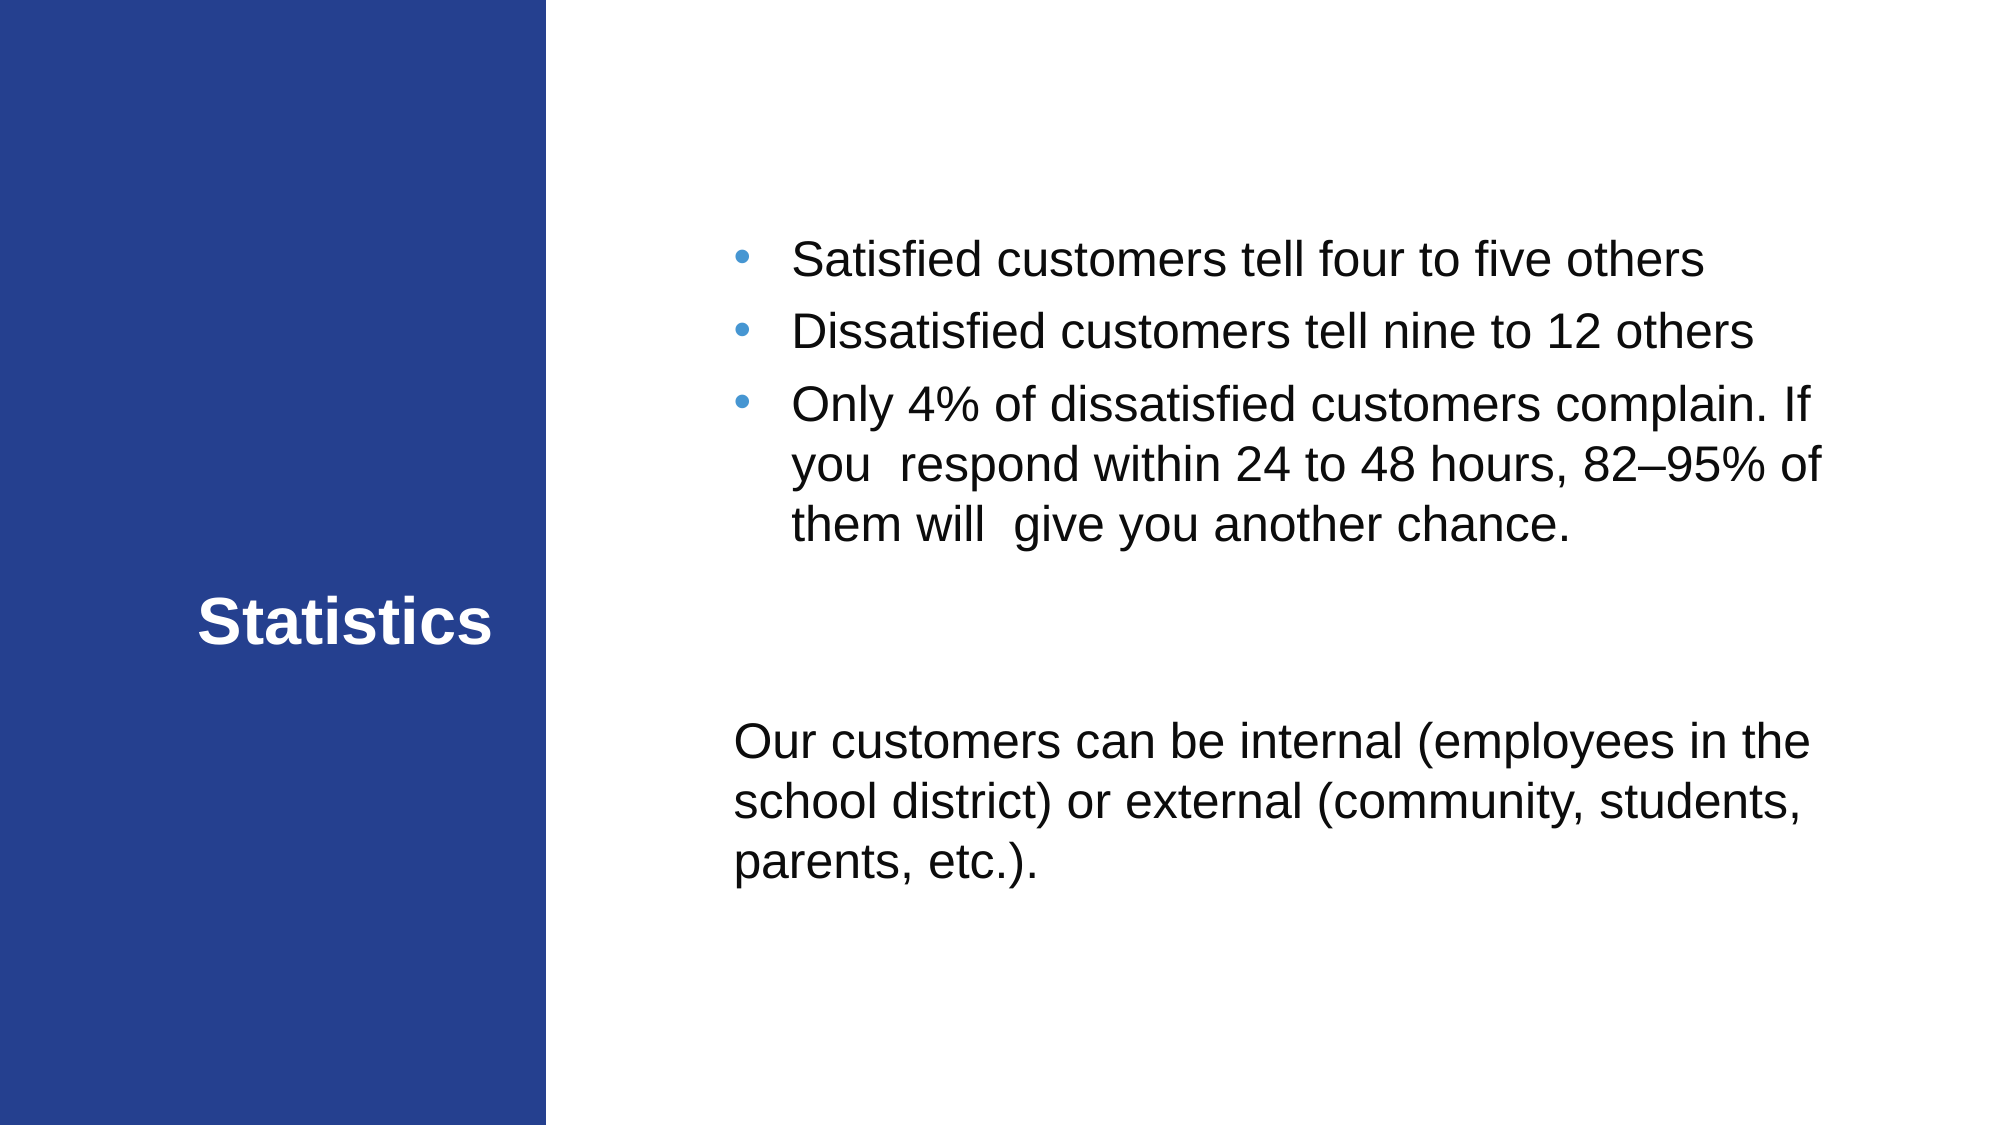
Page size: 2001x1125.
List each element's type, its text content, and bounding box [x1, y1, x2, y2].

title Statistics [37, 448, 509, 667]
list Satisfied customers tell four to five others Dissatisfied customers tell nine to 12 others Only 4% of dissatisfied customers complain. If you respond within 24 to 48 hours, 82–95% of them will give you another chance. Our customers can be internal (employees in the school district) or external (community, students, parents, etc.). [701, 107, 1866, 1009]
